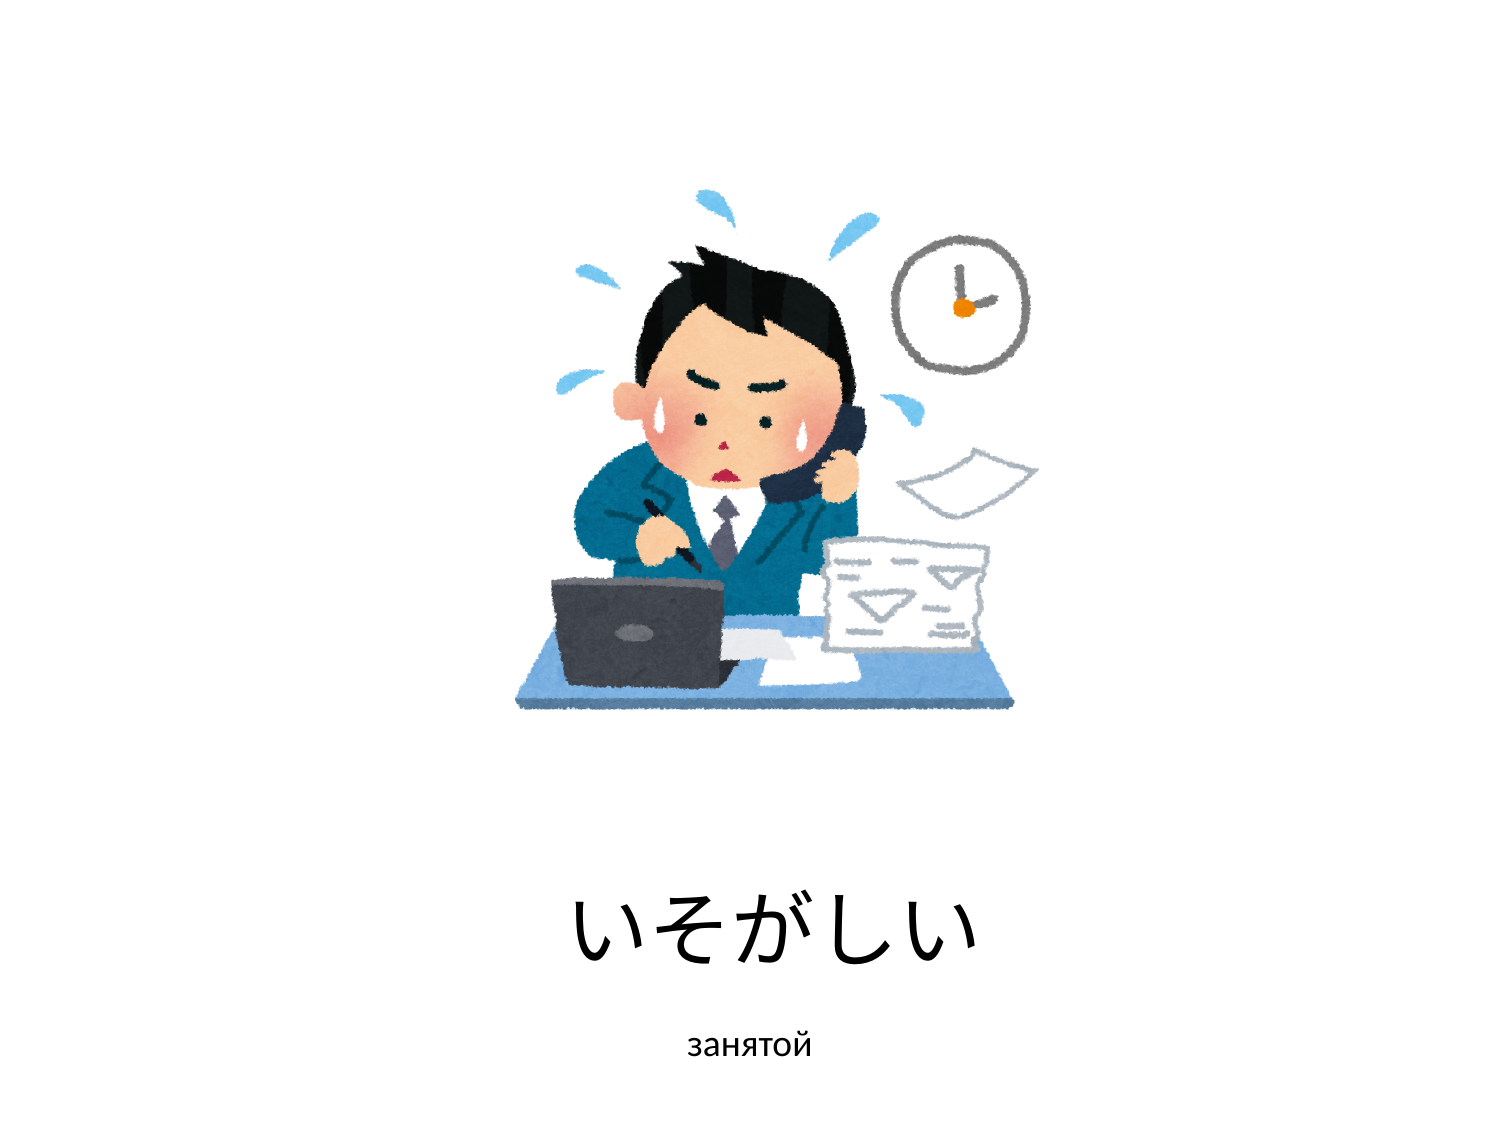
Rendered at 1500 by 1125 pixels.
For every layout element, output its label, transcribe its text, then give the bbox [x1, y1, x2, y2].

picture [501, 172, 1046, 729]
text_box занятой [672, 1011, 828, 1072]
text_box いそがしい [478, 869, 1069, 985]
